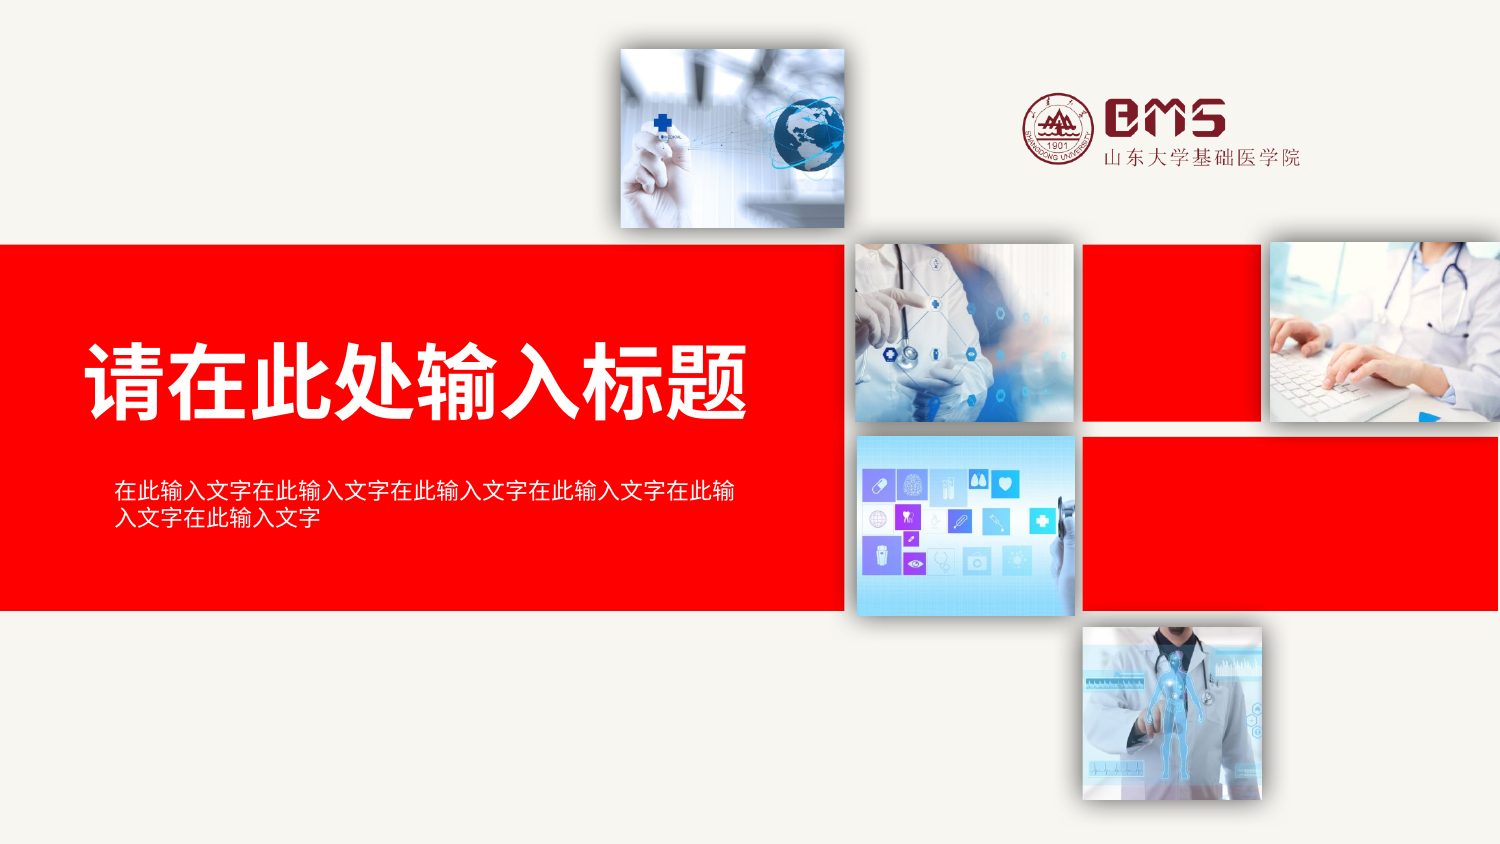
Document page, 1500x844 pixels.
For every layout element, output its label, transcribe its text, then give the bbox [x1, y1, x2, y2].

picture [856, 436, 1076, 616]
text_box 在此输入文字在此输入文字在此输入文字在此输入文字在此输入文字在此输入文字 [100, 469, 762, 609]
text_box [0, 243, 836, 613]
text_box 请在此处输入标题 [67, 322, 777, 438]
picture [1269, 241, 1500, 423]
picture [1082, 627, 1263, 801]
text_box [1081, 243, 1251, 424]
picture [620, 49, 845, 229]
picture [1002, 75, 1342, 203]
picture [855, 244, 1074, 422]
text_box [1081, 435, 1500, 613]
